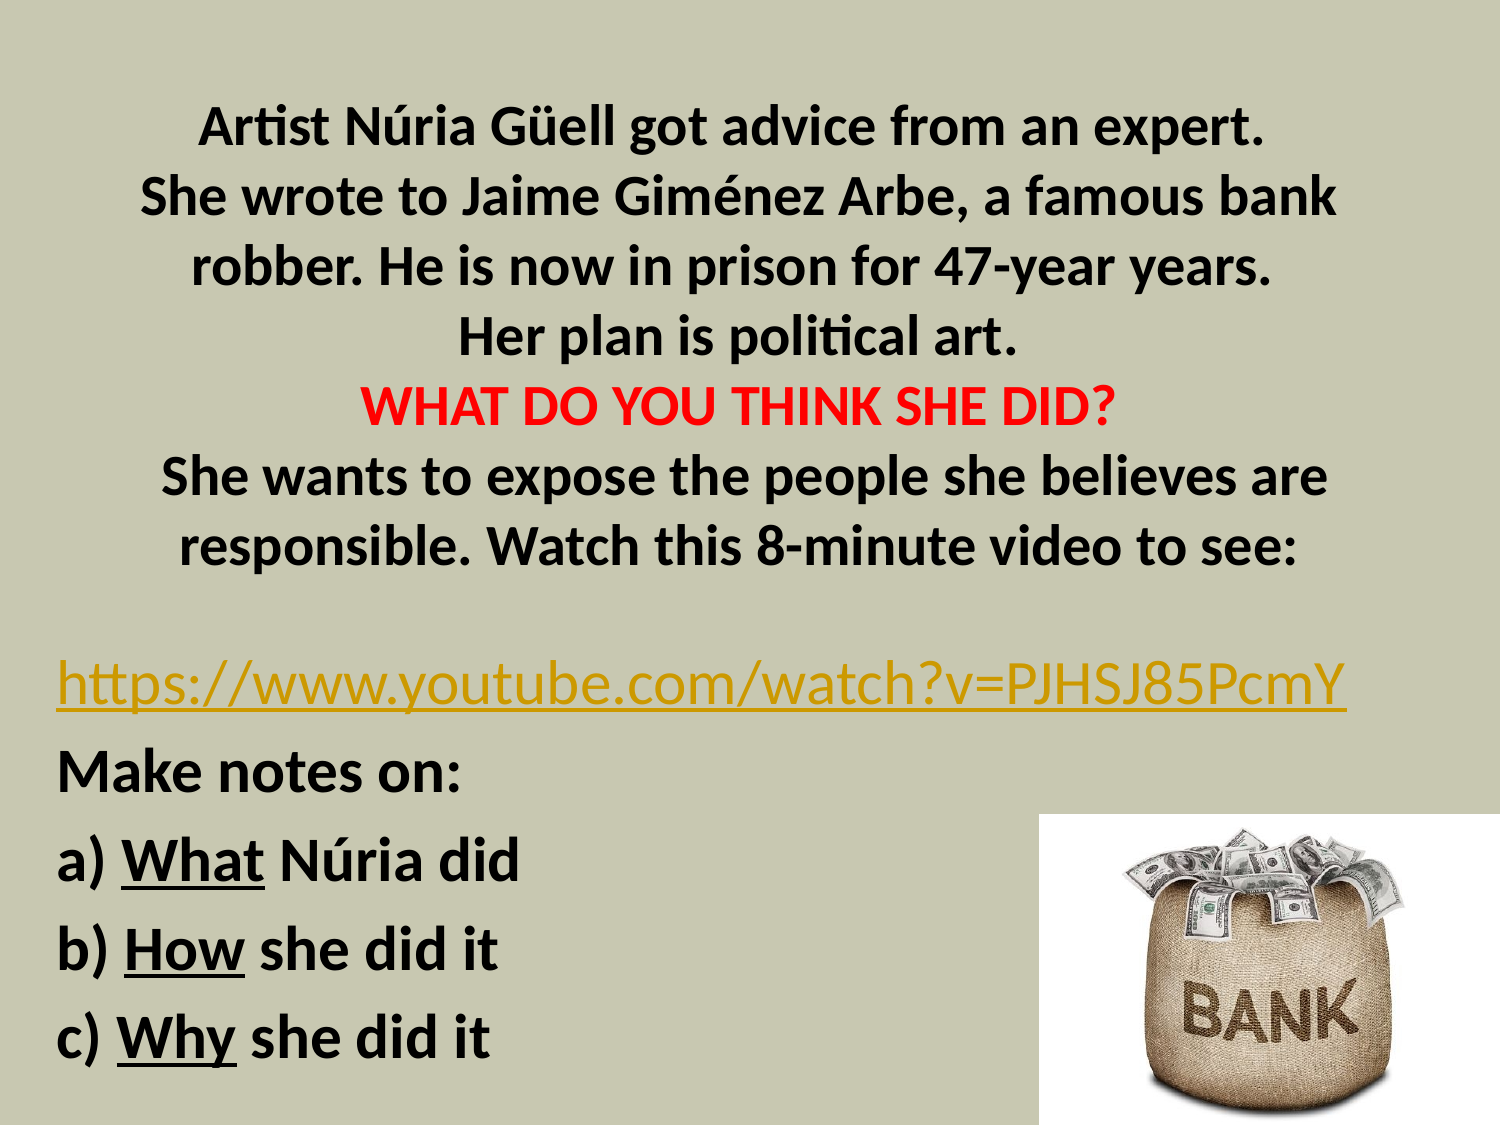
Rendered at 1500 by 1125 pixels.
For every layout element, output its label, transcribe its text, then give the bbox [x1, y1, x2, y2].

list https://www.youtube.com/watch?v=PJHSJ85PcmY Make notes on: a) What Núria did b) How she did it c) Why she did it [41, 633, 1471, 1083]
title Artist Núria Güell got advice from an expert. She wrote to Jaime Giménez Arbe, a famous bank robber. He is now in prison for 47-year years. Her plan is political art. WHAT DO YOU THINK SHE DID? She wants to expose the people she believes are responsible. Watch this 8-minute video to see: [53, 19, 1425, 633]
picture [1038, 814, 1500, 1125]
